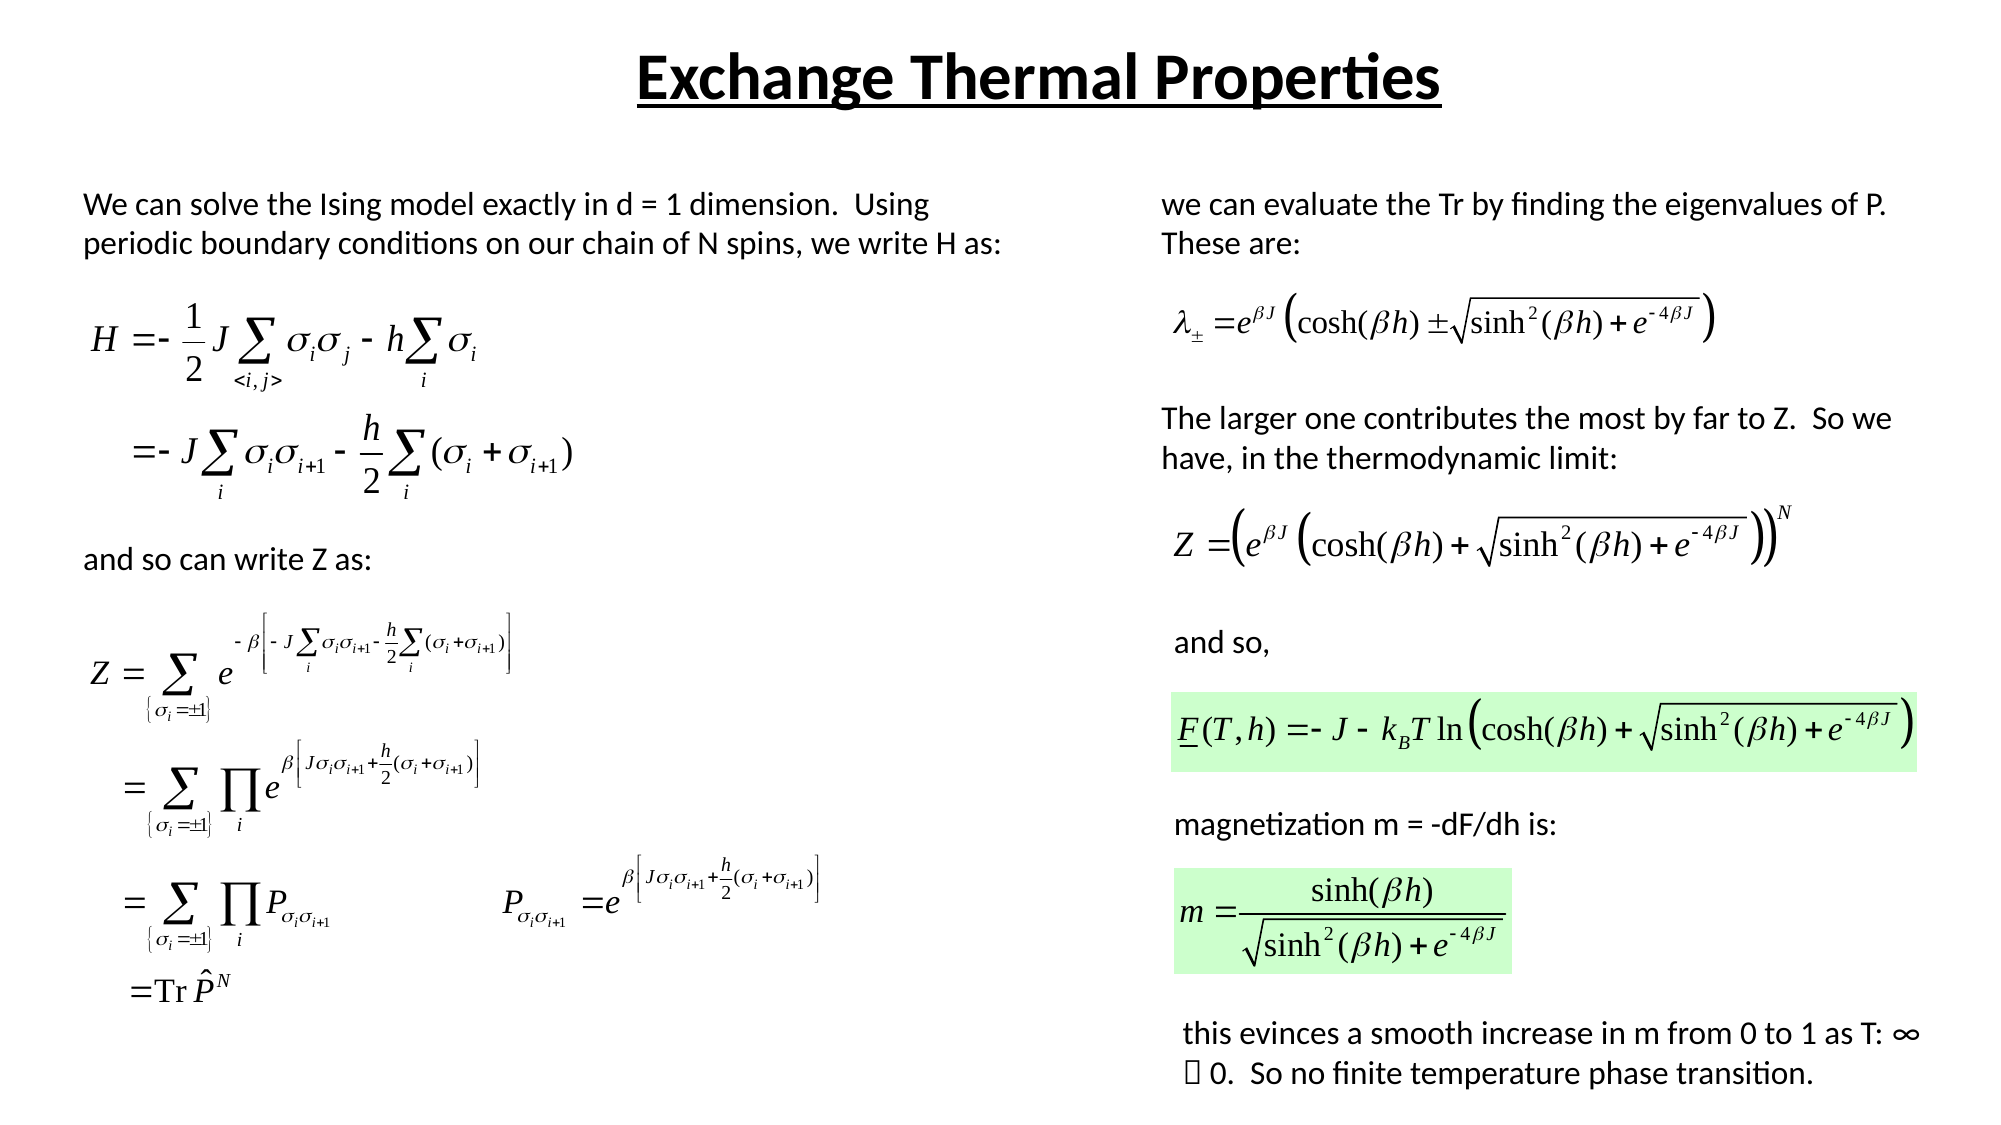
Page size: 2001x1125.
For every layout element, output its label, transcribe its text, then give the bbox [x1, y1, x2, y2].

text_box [84, 607, 833, 1017]
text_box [84, 293, 578, 507]
text_box and so can write Z as: [68, 529, 429, 584]
text_box The larger one contributes the most by far to Z. So we have, in the thermodynamic limit: [1146, 388, 1918, 484]
text_box this evinces a smooth increase in m from 0 to 1 as T: ∞  0. So no finite temperature phase transition. [1167, 1003, 1939, 1099]
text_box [1167, 496, 1800, 589]
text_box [1171, 692, 1918, 773]
text_box we can evaluate the Tr by finding the eigenvalues of P. These are: [1146, 174, 1918, 269]
text_box Exchange Thermal Properties [621, 25, 1457, 121]
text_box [1173, 868, 1514, 976]
text_box and so, [1158, 612, 1344, 667]
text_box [1167, 287, 1720, 364]
text_box magnetization m = -dF/dh is: [1158, 795, 1580, 850]
text_box We can solve the Ising model exactly in d = 1 dimension. Using periodic boundary conditions on our chain of N spins, we write H as: [68, 174, 1055, 269]
